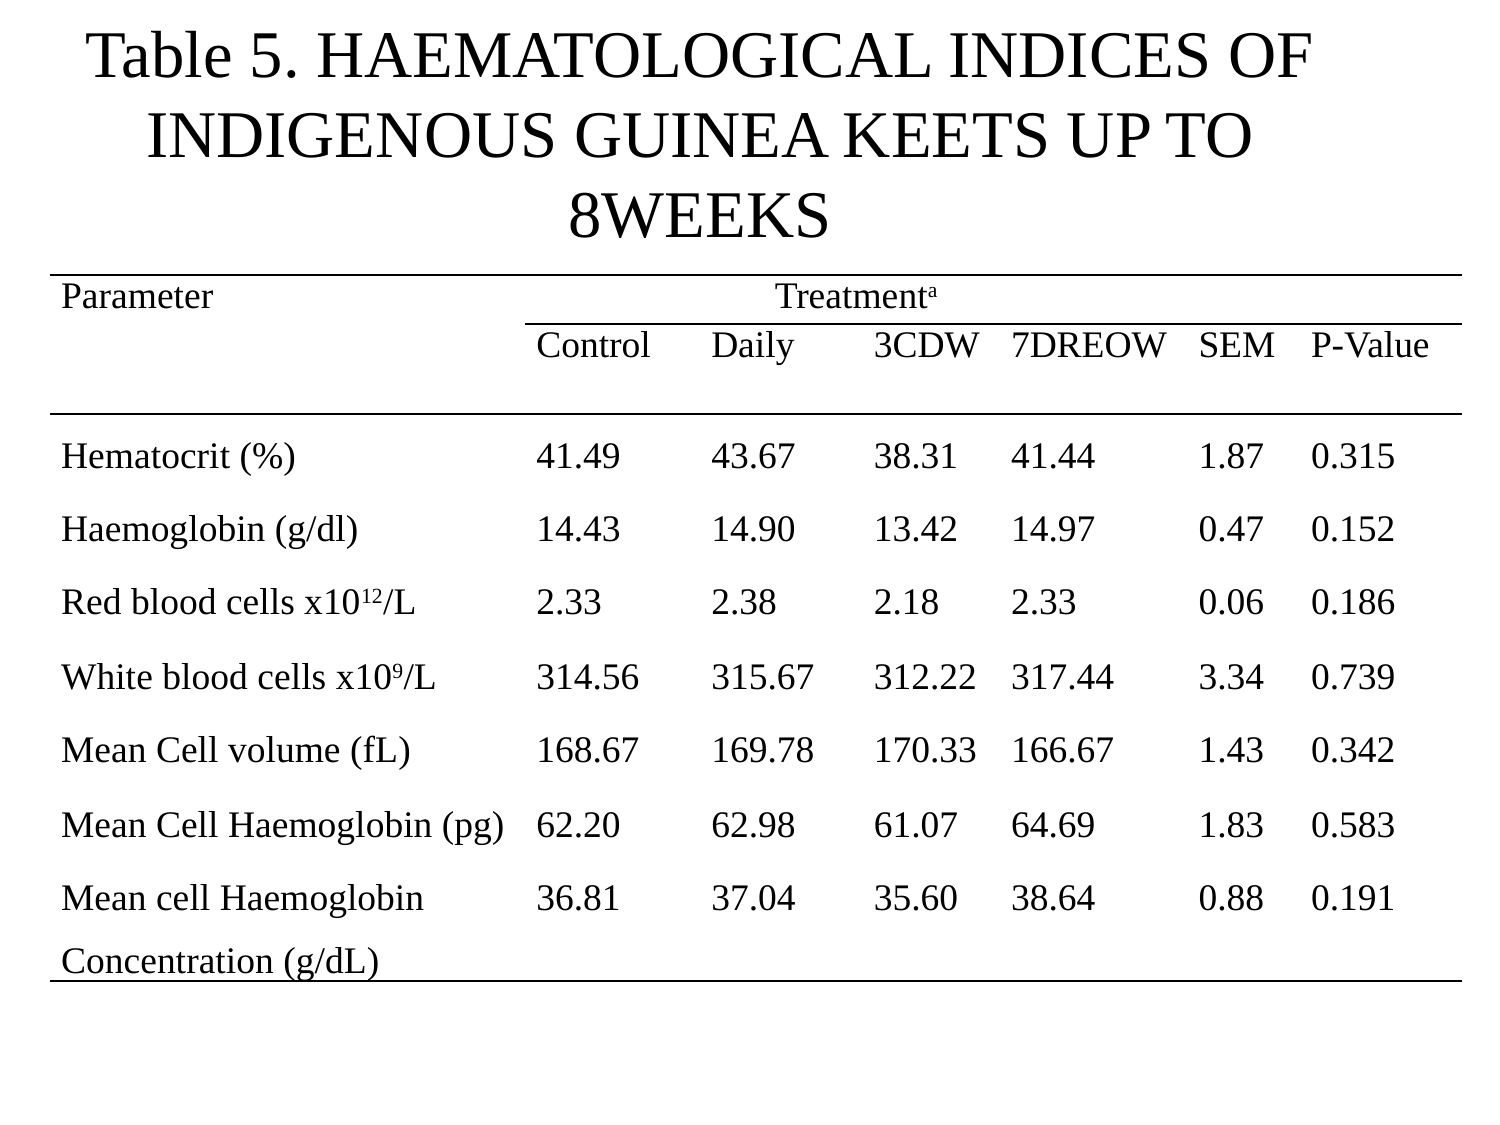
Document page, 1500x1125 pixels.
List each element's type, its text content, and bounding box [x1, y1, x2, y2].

table_cell 2.33 [525, 560, 700, 635]
table_cell Mean cell Haemoglobin Concentration (g/dL) [50, 857, 525, 980]
table_cell 62.98 [700, 784, 862, 857]
table_cell 0.191 [1300, 857, 1462, 980]
table_cell 14.97 [1000, 487, 1187, 560]
table_cell 62.20 [525, 784, 700, 857]
table_cell 2.38 [700, 560, 862, 635]
table_cell 312.22 [862, 635, 1000, 708]
table_cell 170.33 [862, 708, 1000, 784]
table_header [1187, 276, 1300, 323]
table_cell 37.04 [700, 857, 862, 980]
table_cell Daily [700, 325, 862, 413]
title Table 5. HAEMATOLOGICAL INDICES OF INDIGENOUS GUINEA KEETS UP TO 8WEEKS [24, 37, 1375, 225]
table_cell Mean Cell volume (fL) [50, 708, 525, 784]
table_cell 0.315 [1300, 415, 1462, 487]
table_cell 317.44 [1000, 635, 1187, 708]
table_cell 41.49 [525, 415, 700, 487]
table_cell 14.43 [525, 487, 700, 560]
table_cell 13.42 [862, 487, 1000, 560]
table_cell Mean Cell Haemoglobin (pg) [50, 784, 525, 857]
table_cell SEM [1187, 325, 1300, 413]
table_cell 0.06 [1187, 560, 1300, 635]
table_cell 14.90 [700, 487, 862, 560]
table_cell 166.67 [1000, 708, 1187, 784]
table_cell White blood cells x109/L [50, 635, 525, 708]
table_cell 1.87 [1187, 415, 1300, 487]
table_cell 315.67 [700, 635, 862, 708]
table_cell 36.81 [525, 857, 700, 980]
table_cell 35.60 [862, 857, 1000, 980]
table_cell 0.47 [1187, 487, 1300, 560]
table_cell 41.44 [1000, 415, 1187, 487]
table_cell 2.33 [1000, 560, 1187, 635]
table_header [1300, 276, 1462, 323]
table_cell 43.67 [700, 415, 862, 487]
table_cell 38.64 [1000, 857, 1187, 980]
table_cell 0.583 [1300, 784, 1462, 857]
table_cell 0.88 [1187, 857, 1300, 980]
table_header Parameter [50, 276, 525, 413]
table_cell 168.67 [525, 708, 700, 784]
table_cell Hematocrit (%) [50, 415, 525, 487]
table_cell 0.152 [1300, 487, 1462, 560]
table_cell 2.18 [862, 560, 1000, 635]
table_cell 61.07 [862, 784, 1000, 857]
table_cell Control [525, 325, 700, 413]
table_cell Red blood cells x1012/L [50, 560, 525, 635]
table_cell 0.739 [1300, 635, 1462, 708]
table_cell 0.342 [1300, 708, 1462, 784]
table_cell 1.43 [1187, 708, 1300, 784]
table_cell 314.56 [525, 635, 700, 708]
table_cell P-Value [1300, 325, 1462, 413]
table_cell 1.83 [1187, 784, 1300, 857]
table_header Treatmenta [525, 276, 1187, 323]
table_cell 64.69 [1000, 784, 1187, 857]
table_cell 0.186 [1300, 560, 1462, 635]
table_cell 38.31 [862, 415, 1000, 487]
table_cell 3CDW [862, 325, 1000, 413]
table_cell 7DREOW [1000, 325, 1187, 413]
table_cell 169.78 [700, 708, 862, 784]
table_cell Haemoglobin (g/dl) [50, 487, 525, 560]
table_cell 3.34 [1187, 635, 1300, 708]
